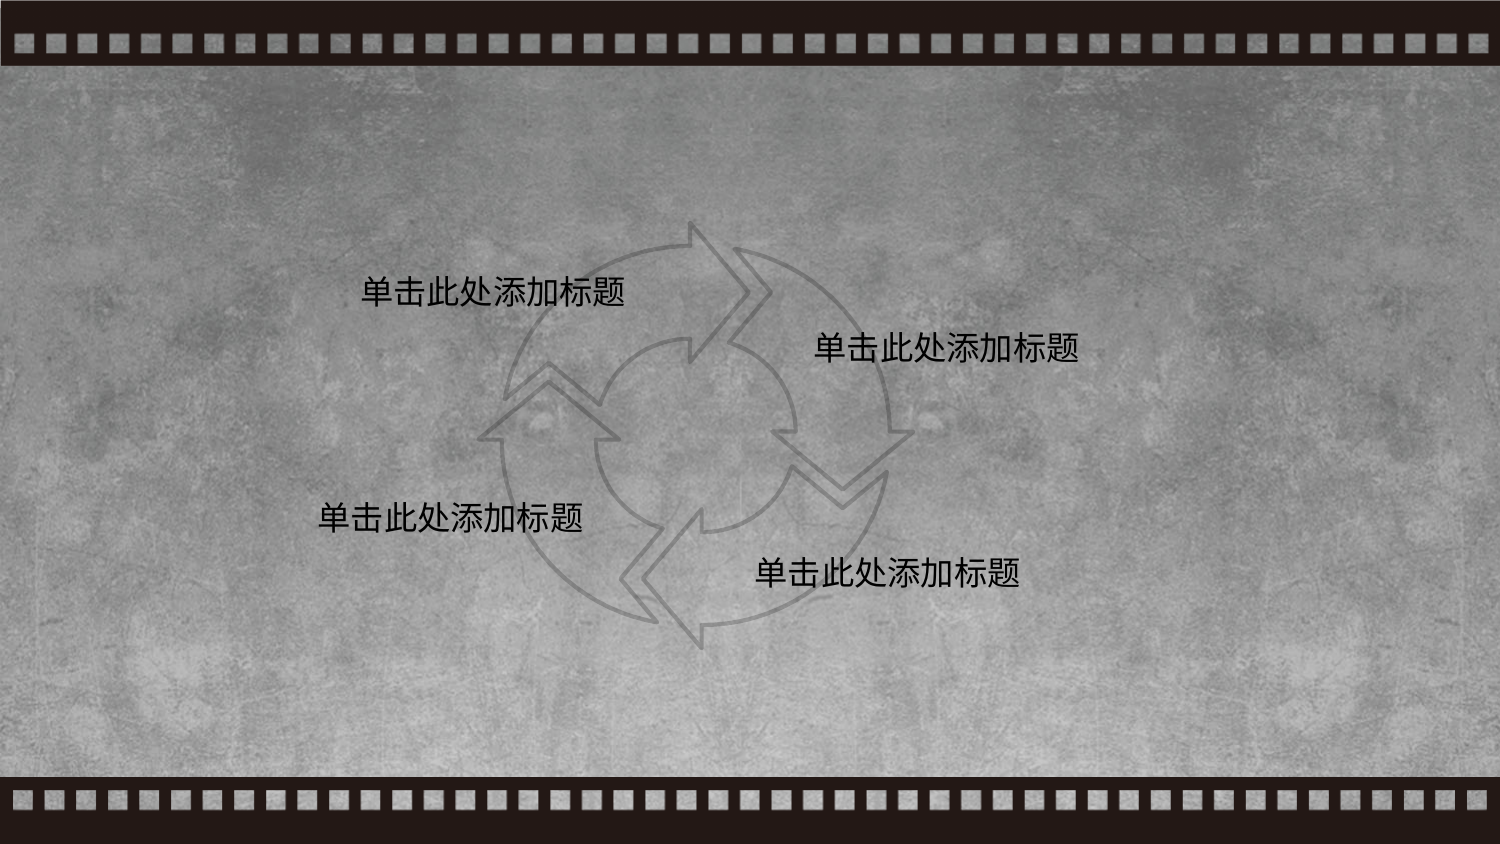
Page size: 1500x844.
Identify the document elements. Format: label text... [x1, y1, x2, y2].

text_box 单击此处添加标题 [914, 319, 1095, 375]
text_box 单击此处添加标题 [345, 263, 478, 319]
text_box 单击此处添加标题 [914, 545, 1036, 600]
text_box 单击此处添加标题 [302, 489, 478, 545]
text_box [478, 222, 914, 649]
picture [0, 1, 1500, 844]
